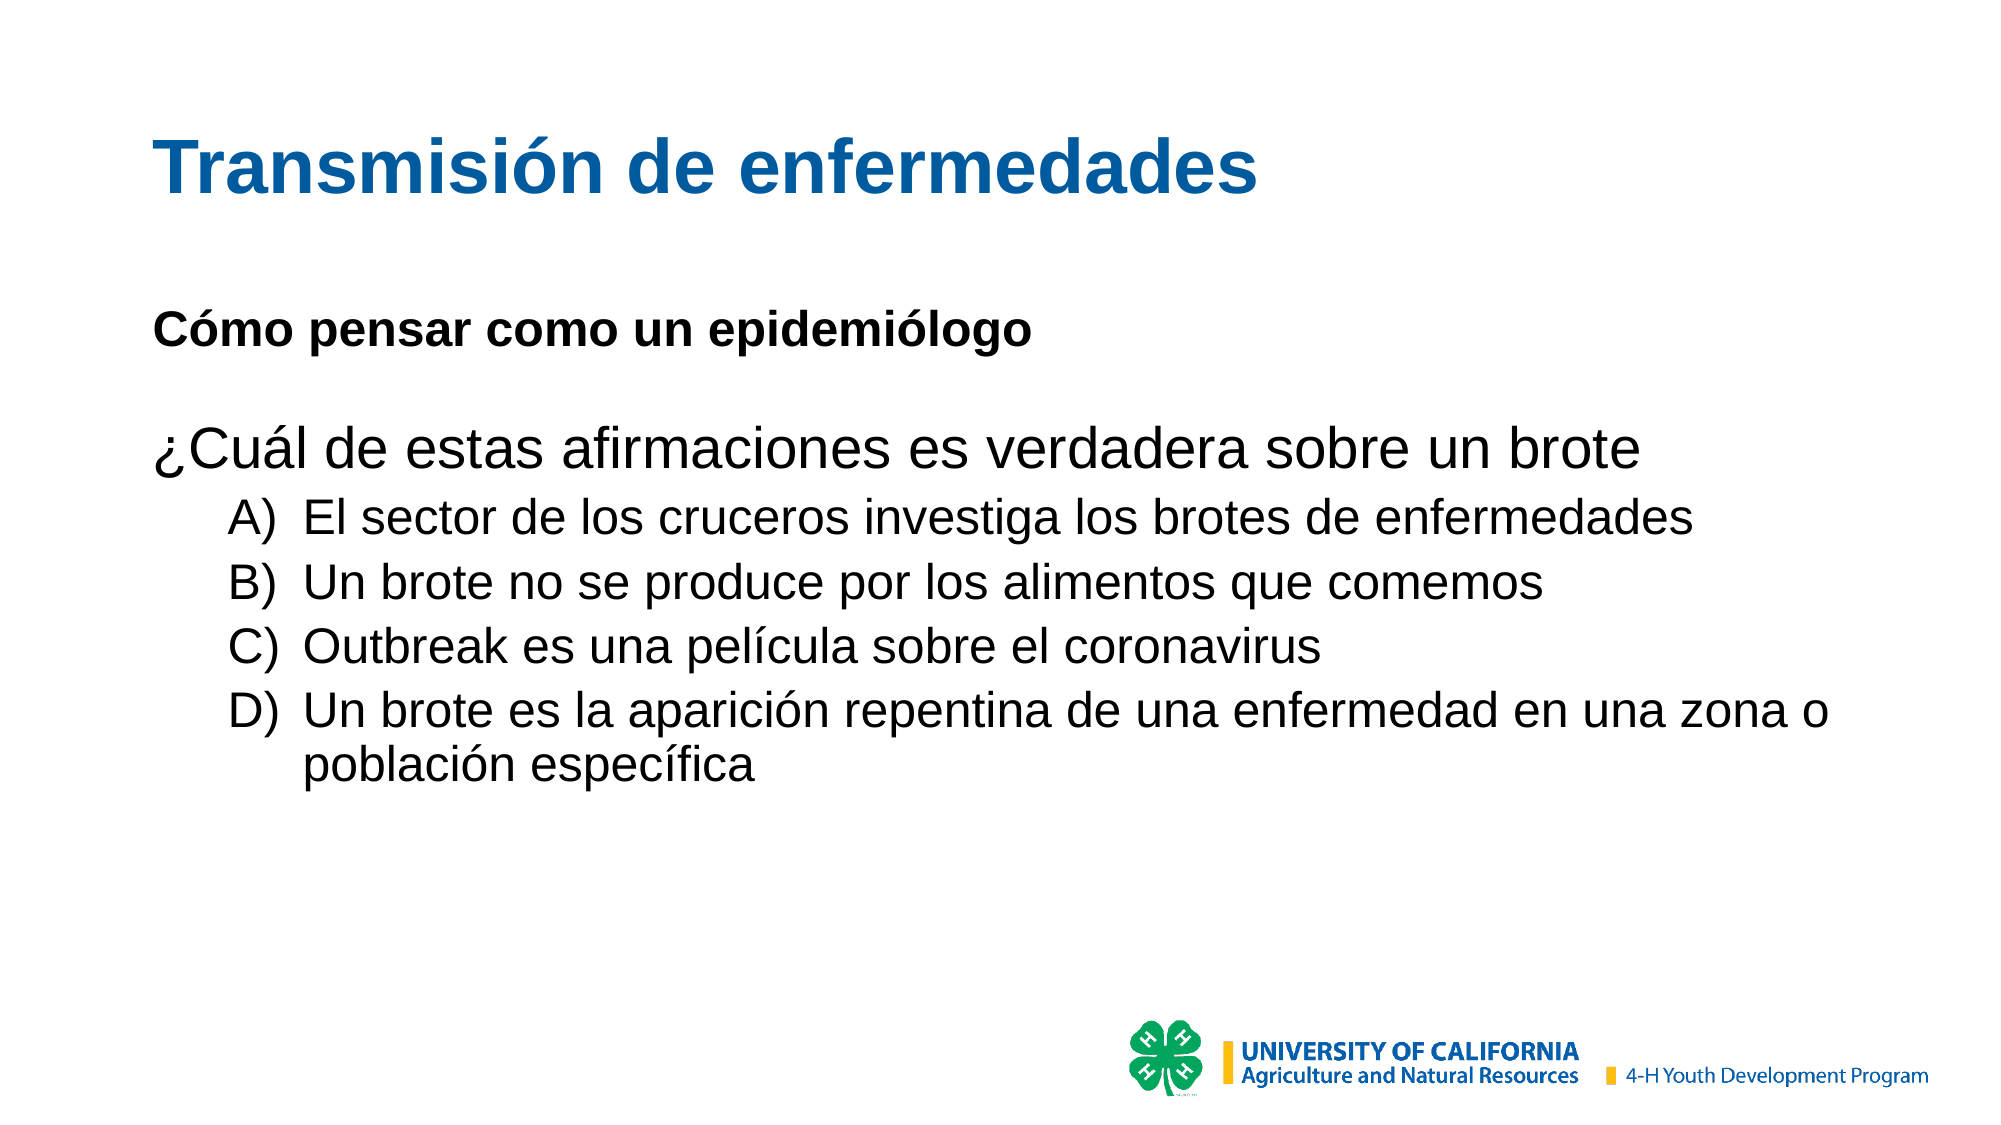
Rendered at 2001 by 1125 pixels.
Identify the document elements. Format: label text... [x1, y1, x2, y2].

list ¿Cuál de estas afirmaciones es verdadera sobre un brote El sector de los cruceros investiga los brotes de enfermedades Un brote no se produce por los alimentos que comemos Outbreak es una película sobre el coronavirus Un brote es la aparición repentina de una enfermedad en una zona o población específica [137, 410, 1863, 1016]
title Transmisión de enfermedades [137, 59, 1863, 275]
picture [1125, 1014, 1935, 1100]
list Cómo pensar como un epidemiólogo [137, 275, 1863, 366]
